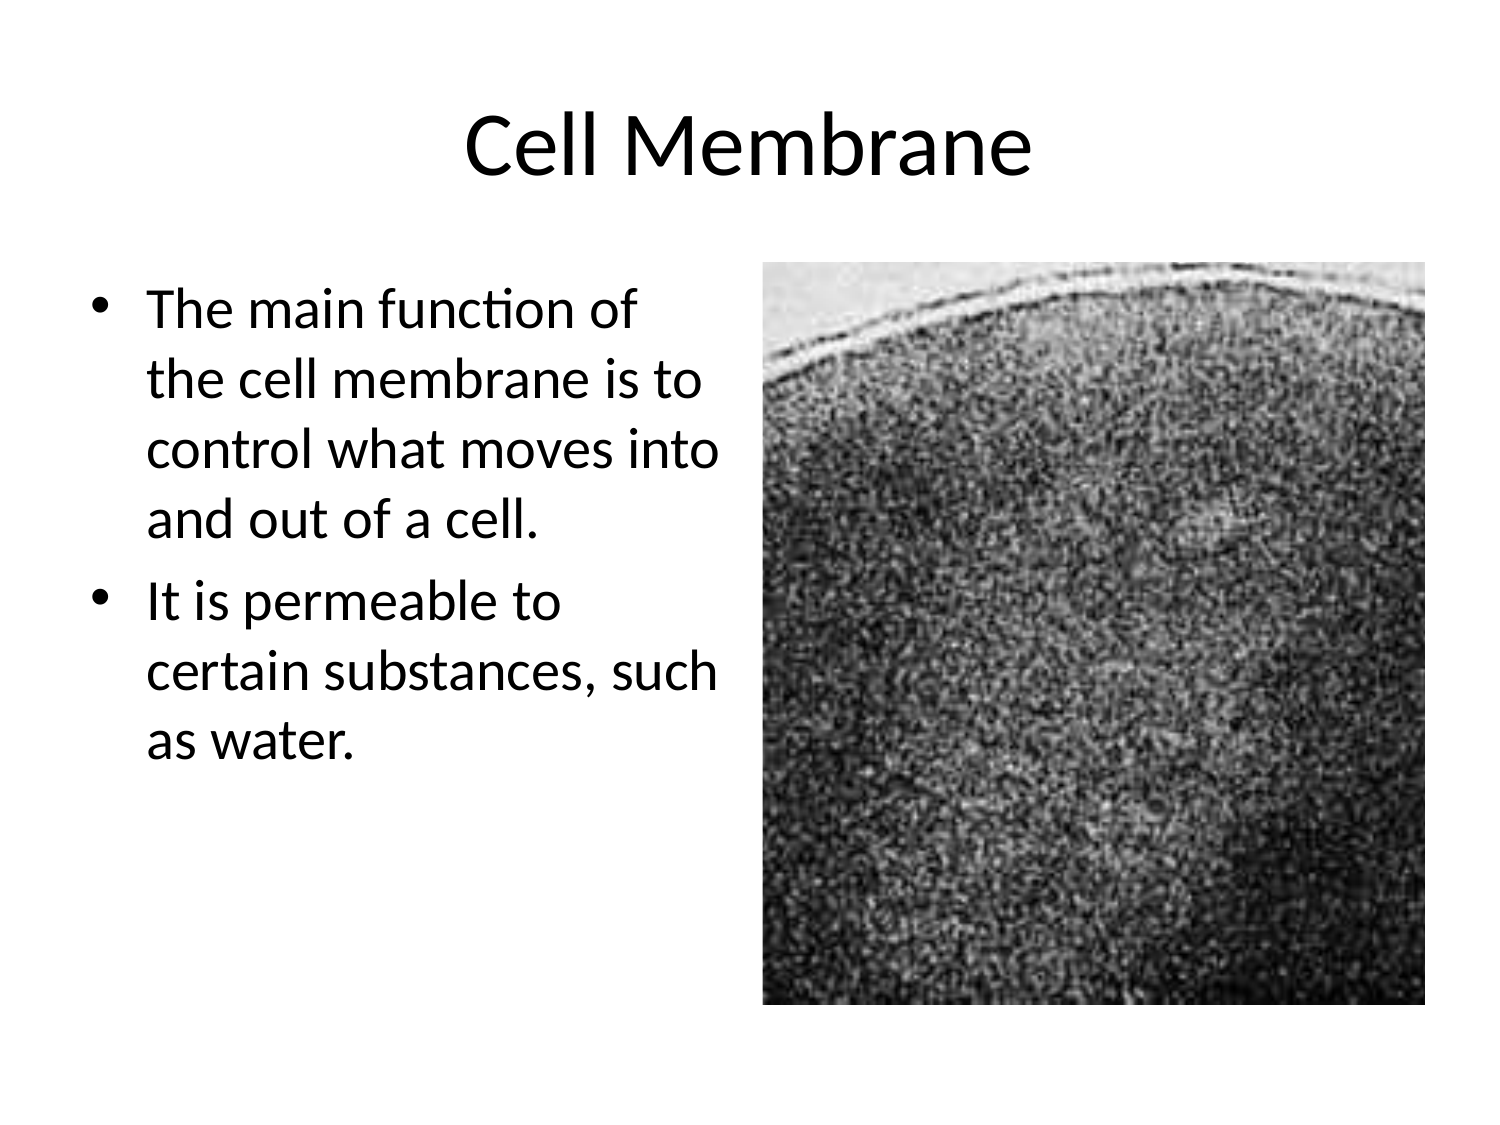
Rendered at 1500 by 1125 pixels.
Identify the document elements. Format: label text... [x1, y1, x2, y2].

title Cell Membrane [75, 45, 1425, 233]
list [762, 262, 1426, 1006]
list The main function of the cell membrane is to control what moves into and out of a cell. It is permeable to certain substances, such as water. [75, 262, 738, 1005]
